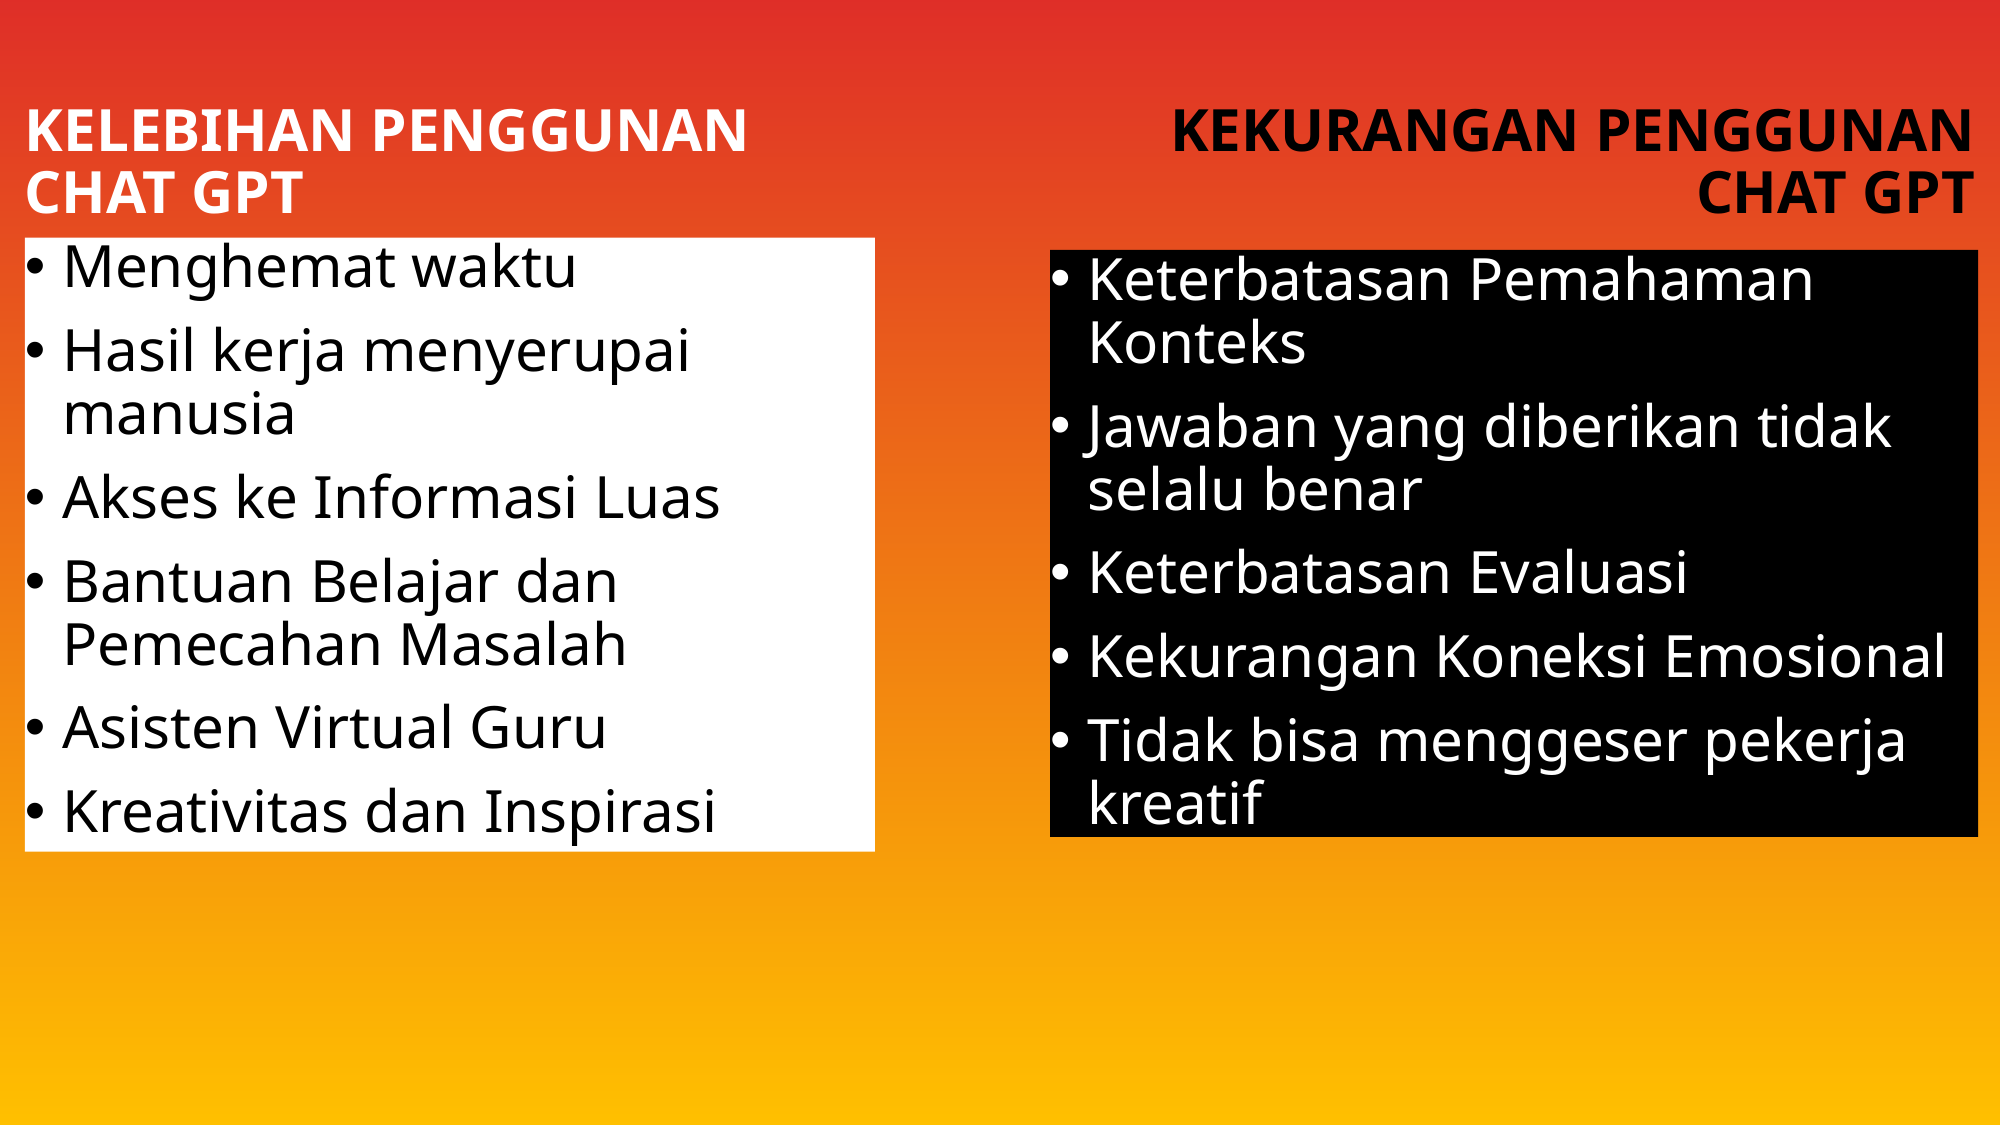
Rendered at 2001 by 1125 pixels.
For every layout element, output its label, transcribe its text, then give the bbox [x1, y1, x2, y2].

subtitle Menghemat waktu Hasil kerja menyerupai manusia Akses ke Informasi Luas Bantuan Belajar dan Pemecahan Masalah Asisten Virtual Guru Kreativitas dan Inspirasi [24, 237, 875, 852]
title KELEBIHAN PENGGUNAN CHAT GPT [24, 99, 908, 228]
text_box KEKURANGAN PENGGUNAN CHAT GPT [1092, 100, 1975, 227]
text_box Keterbatasan Pemahaman Konteks Jawaban yang diberikan tidak selalu benar Keterbatasan Evaluasi Kekurangan Koneksi Emosional Tidak bisa menggeser pekerja kreatif [1050, 249, 1979, 837]
